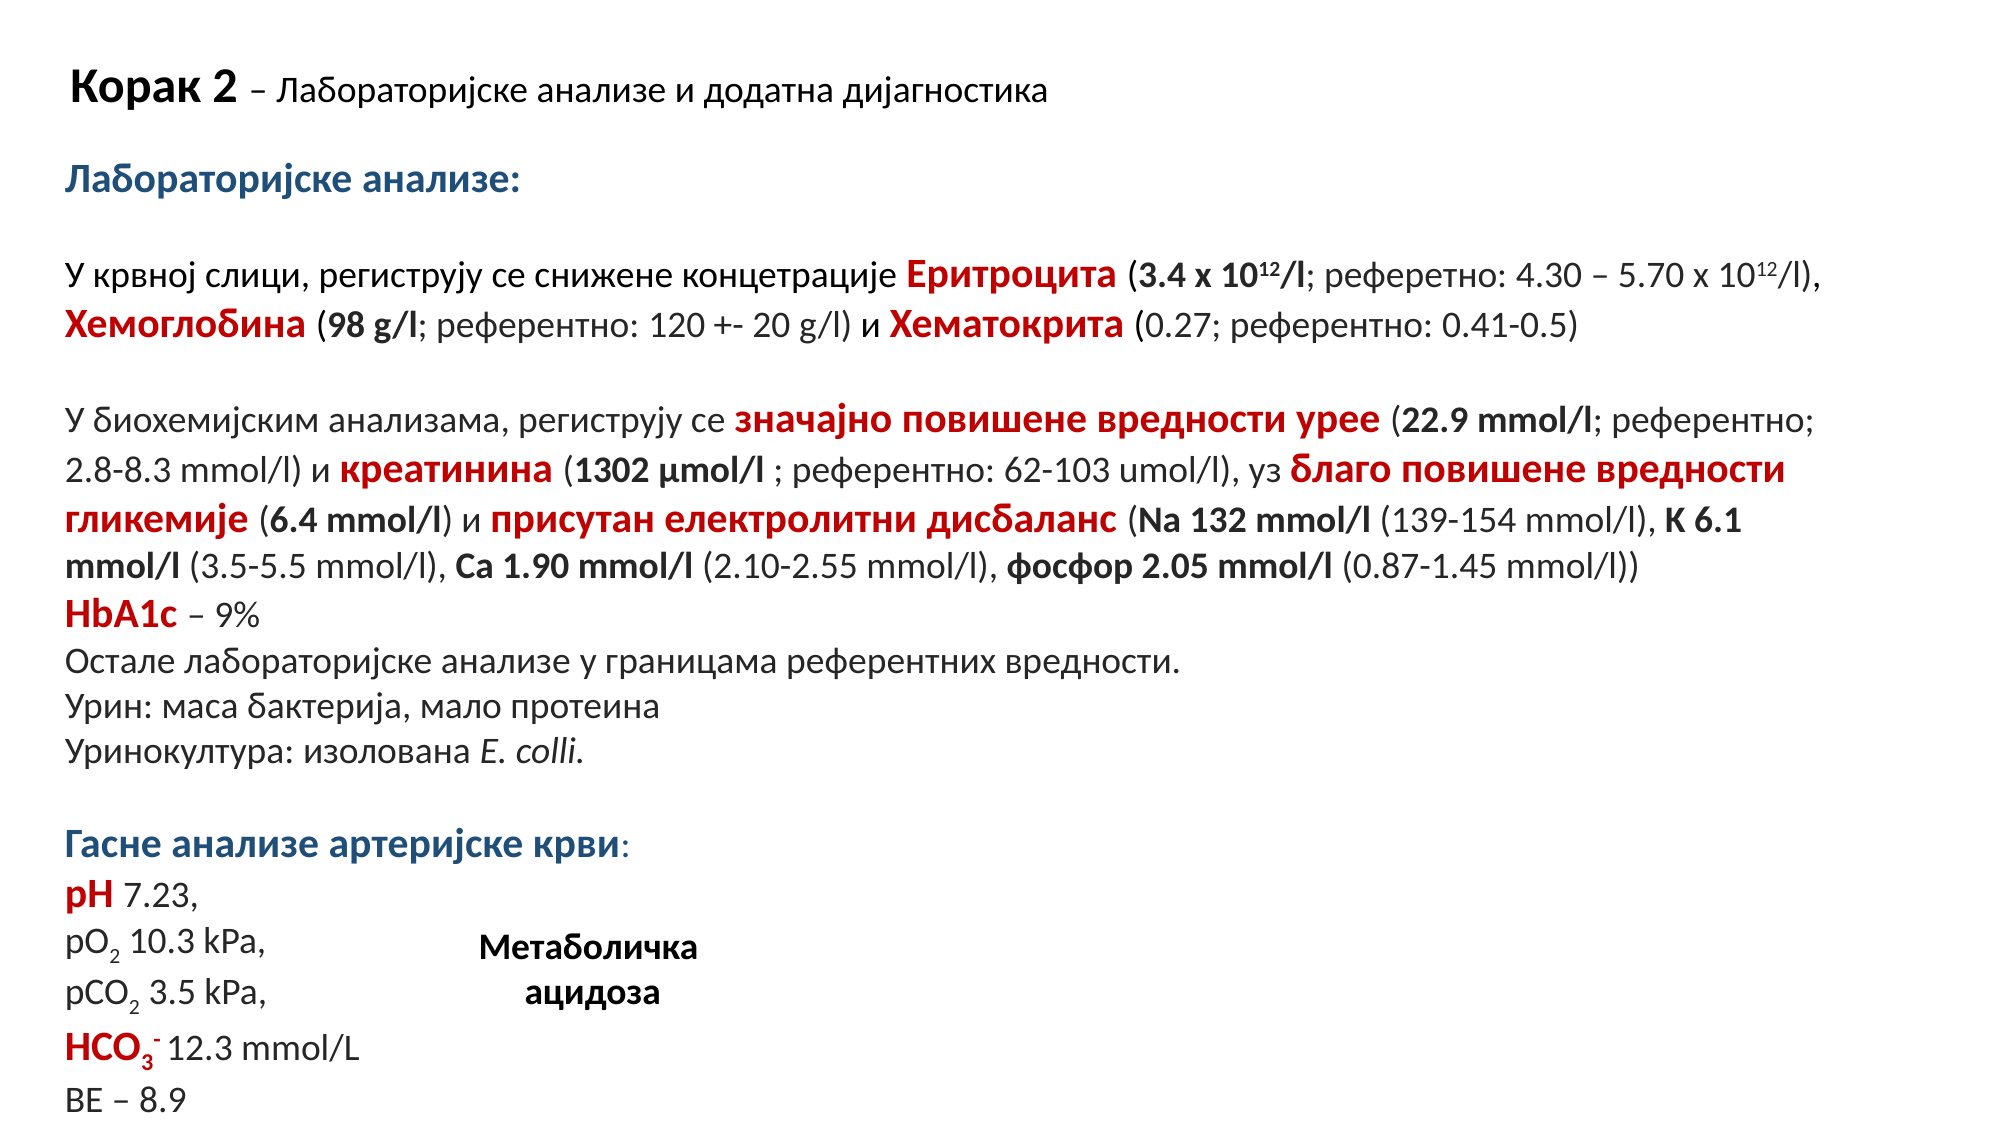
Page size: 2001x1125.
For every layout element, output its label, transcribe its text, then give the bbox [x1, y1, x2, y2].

text_box Метаболичка ацидоза [463, 914, 722, 1020]
text_box Лабораторијске анализе: У крвној слици, региструју се снижене концетрације Еритроцита (3.4 х 1012/l; реферетно: 4.30 – 5.70 x 1012/l), Хемоглобина (98 g/l; референтно: 120 +- 20 g/l) и Хематокрита (0.27; референтно: 0.41-0.5) У биохемијским анализама, региструју се значајно повишене вредности урее (22.9 mmol/l; референтно; 2.8-8.3 mmol/l) и креатинина (1302 µmol/l ; референтно: 62-103 umol/l), уз благо повишене вредности гликемије (6.4 mmol/l) и присутан електролитни дисбаланс (Na 132 mmol/l (139-154 mmol/l), K 6.1 mmol/l (3.5-5.5 mmol/l), Ca 1.90 mmol/l (2.10-2.55 mmol/l), фосфор 2.05 mmol/l (0.87-1.45 mmol/l)) HbA1c – 9% Остале лабораторијске анализе у границама референтних вредности. Урин: маса бактерија, мало протеина Уринокултура: изолована E. colli. Гасне анализе артеријске крви: pH 7.23, pO2 10.3 kPa, pCO2 3.5 kPa, HCO3- 12.3 mmol/L BE – 8.9 [50, 143, 1879, 1125]
text_box Корак 2 – Лабораторијске анализе и додатна дијагностика [55, 45, 1065, 121]
